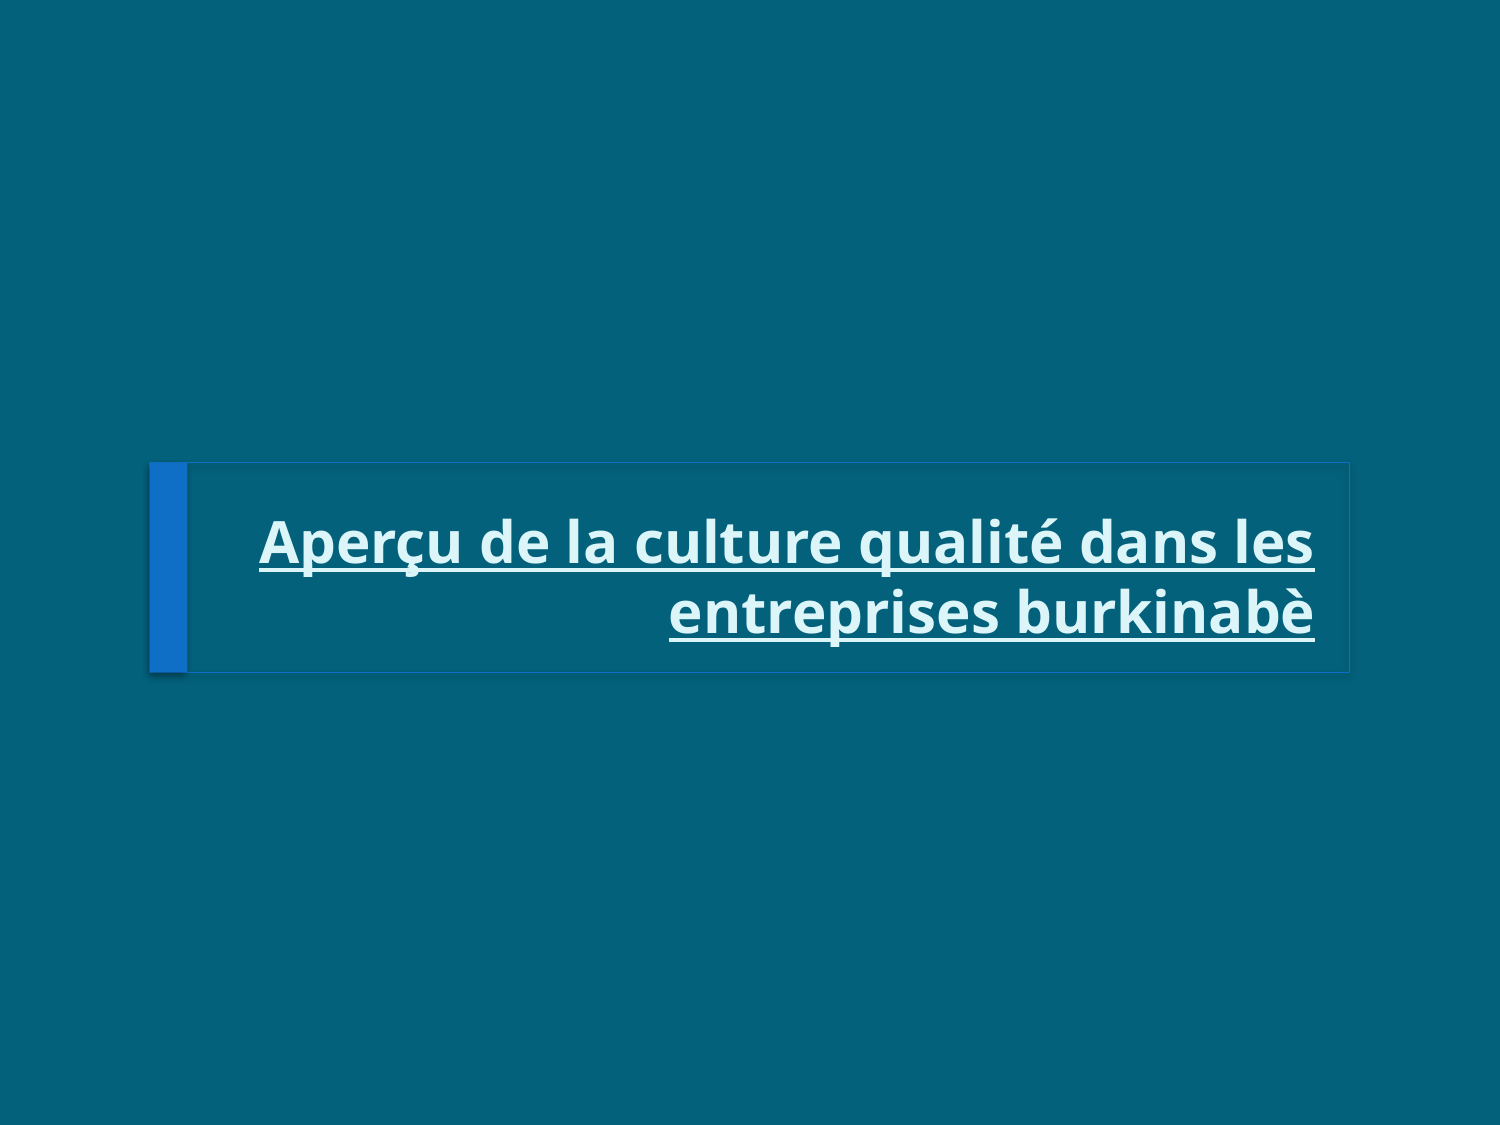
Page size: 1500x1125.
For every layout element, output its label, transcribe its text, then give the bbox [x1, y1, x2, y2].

title Aperçu de la culture qualité dans les entreprises burkinabè [200, 487, 1325, 663]
